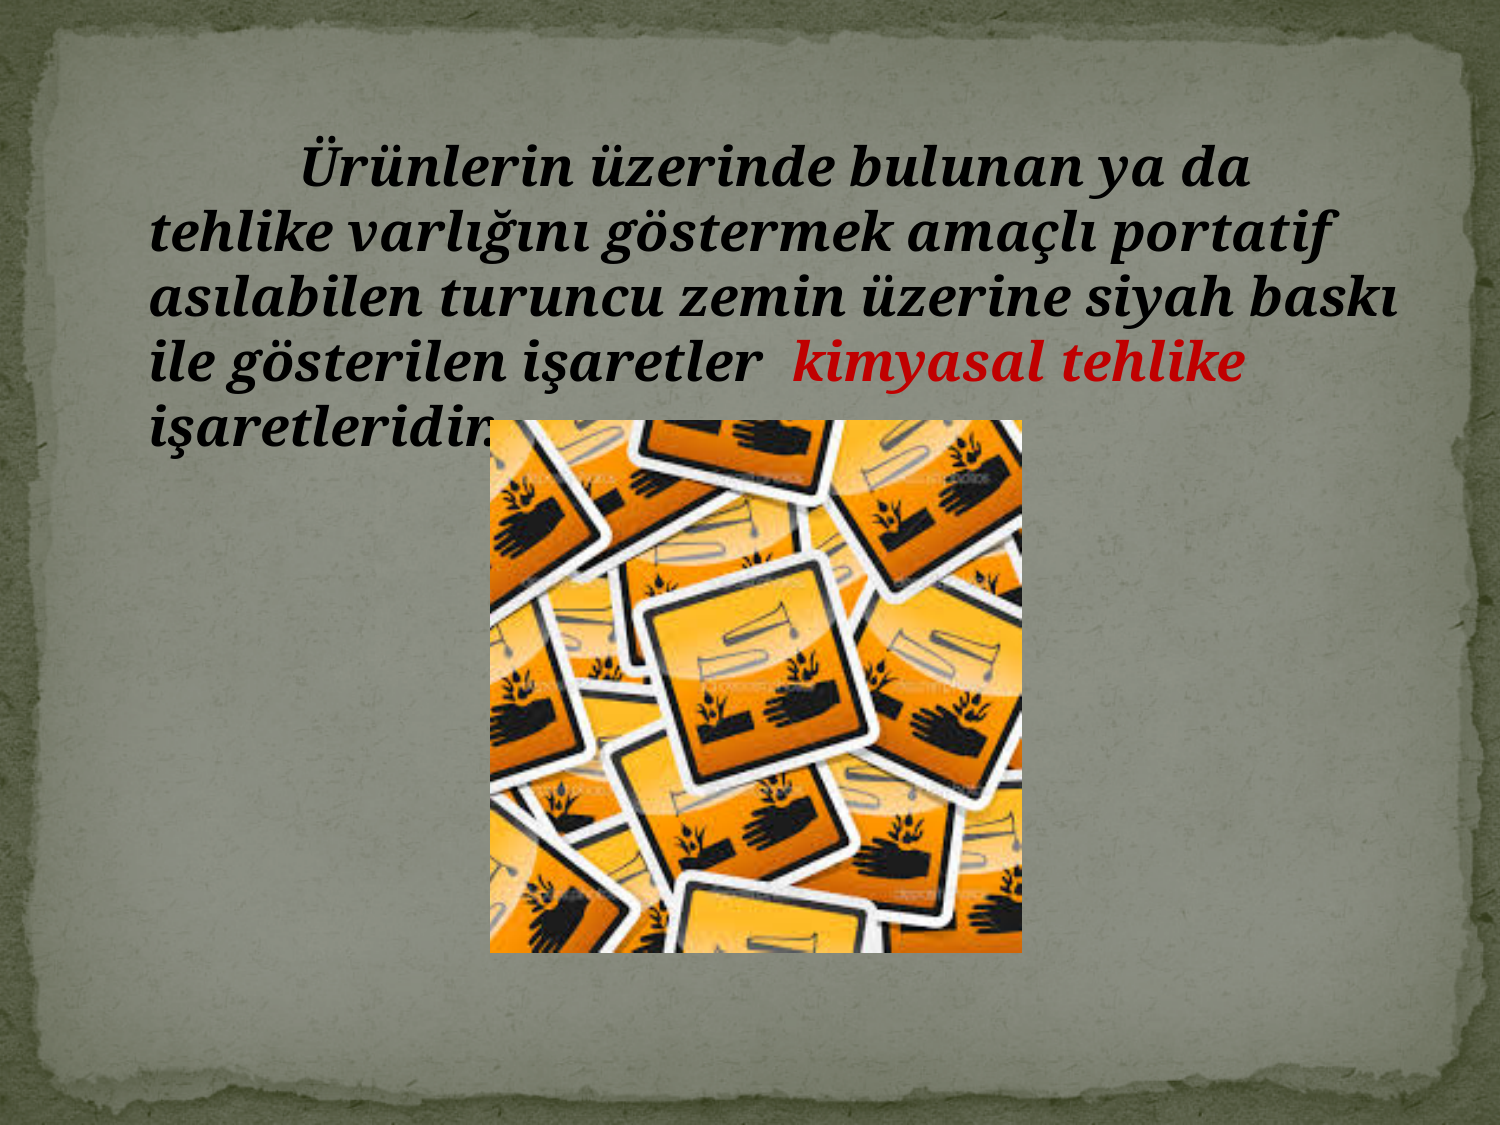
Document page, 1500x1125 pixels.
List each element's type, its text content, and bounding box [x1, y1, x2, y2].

list Ürünlerin üzerinde bulunan ya da tehlike varlığını göstermek amaçlı portatif asılabilen turuncu zemin üzerine siyah baskı ile gösterilen işaretler kimyasal tehlike işaretleridir. [88, 125, 1439, 457]
picture [490, 420, 1022, 953]
